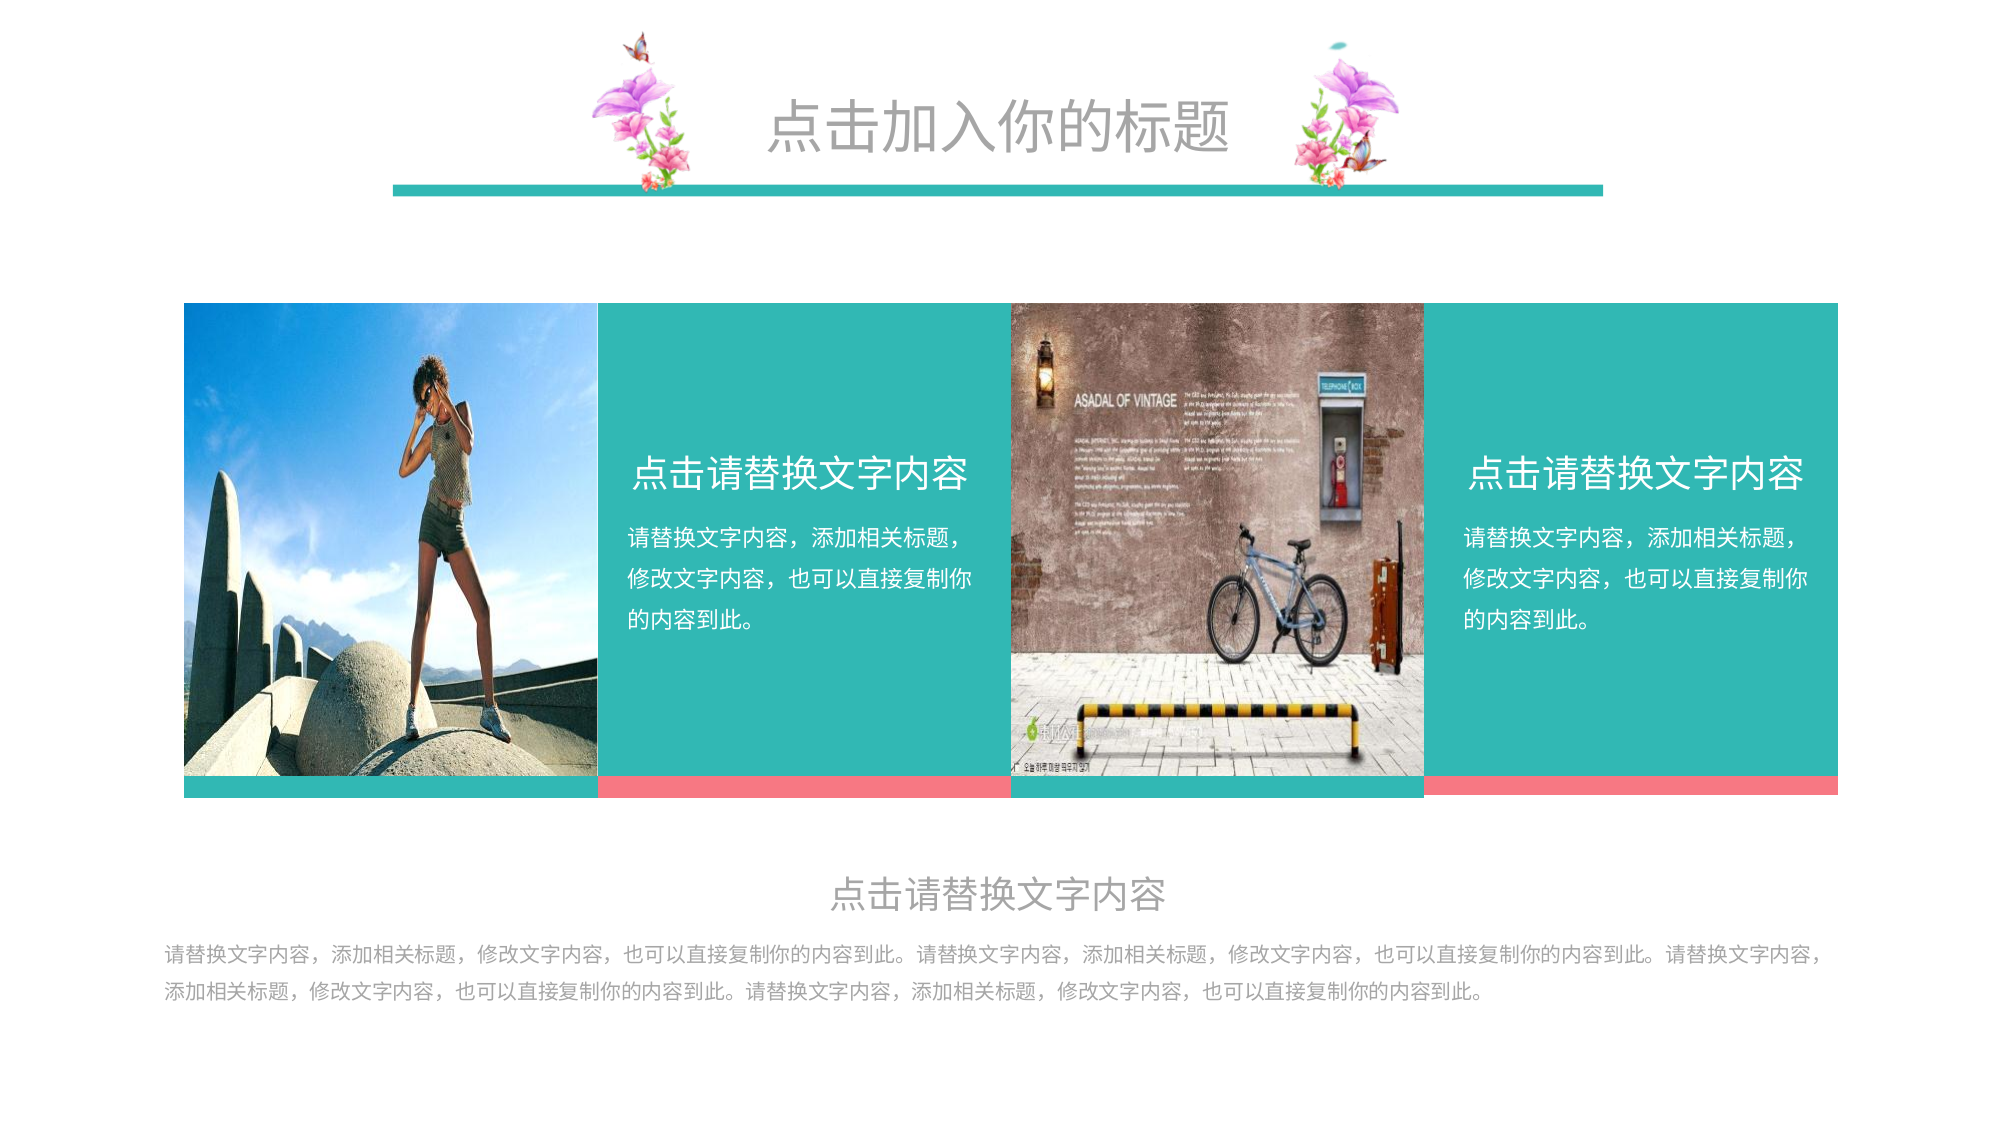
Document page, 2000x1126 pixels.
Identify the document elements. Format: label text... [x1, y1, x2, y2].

text_box [598, 776, 1010, 798]
text_box 请替换文字内容，添加相关标题，修改文字内容，也可以直接复制你的内容到此。 [1463, 510, 1809, 634]
text_box [1010, 302, 1425, 775]
text_box 请替换文字内容，添加相关标题，修改文字内容，也可以直接复制你的内容到此。请替换文字内容，添加相关标题，修改文字内容，也可以直接复制你的内容到此。请替换文字内容，添加相关标题，修改文字内容，也可以直接复制你的内容到此。请替换文字内容，添加相关标题，修改文字内容，也可以直接复制你的内容到此。 [164, 929, 1832, 1004]
text_box [1424, 303, 1838, 775]
picture [1300, 29, 1417, 208]
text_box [701, 89, 1300, 197]
text_box 请替换文字内容，添加相关标题，修改文字内容，也可以直接复制你的内容到此。 [627, 510, 973, 634]
text_box [183, 302, 598, 777]
picture [571, 20, 701, 208]
text_box 点击请替换文字内容 [713, 871, 1283, 917]
text_box [1424, 775, 1838, 796]
text_box [597, 303, 1011, 776]
text_box 点击请替换文字内容 [627, 450, 973, 496]
text_box [1010, 775, 1425, 798]
text_box [184, 775, 598, 798]
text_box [1399, 89, 1604, 197]
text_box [392, 89, 586, 197]
text_box 点击请替换文字内容 [1463, 450, 1809, 496]
